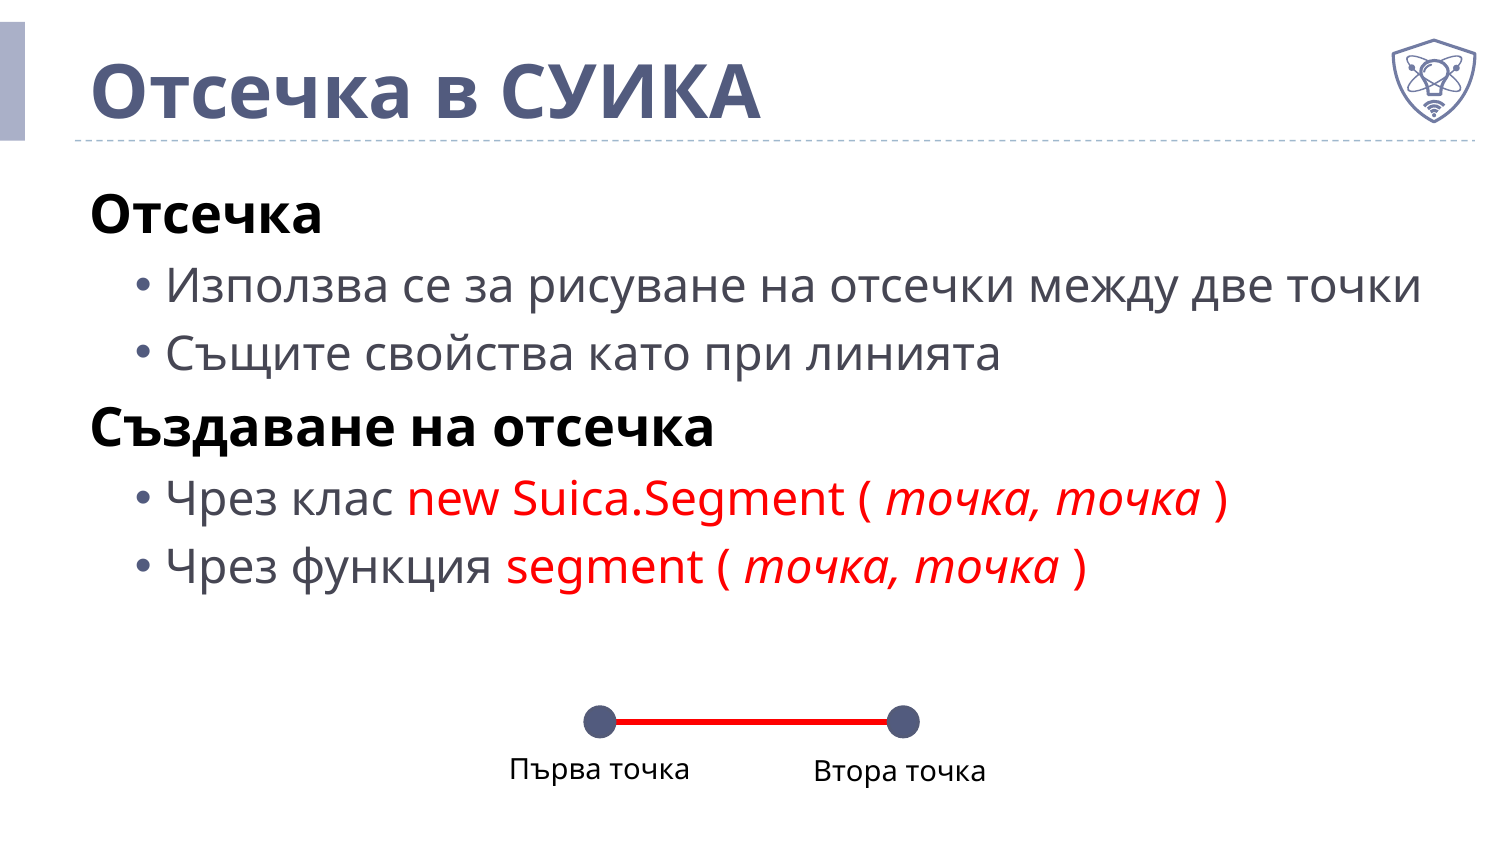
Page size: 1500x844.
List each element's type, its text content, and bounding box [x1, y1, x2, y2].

title Отсечка в СУИКА [75, 18, 1475, 141]
text_box [583, 705, 617, 736]
list Отсечка Използва се за рисуване на отсечки между две точки Същите свойства като при линията Създаване на отсечка Чрез клас new Suica.Segment ( точка, точка ) Чрез функция segment ( точка, точка ) [75, 171, 1475, 835]
text_box Първа точка [448, 736, 752, 799]
text_box Втора точка [748, 738, 1052, 801]
text_box [886, 705, 920, 738]
